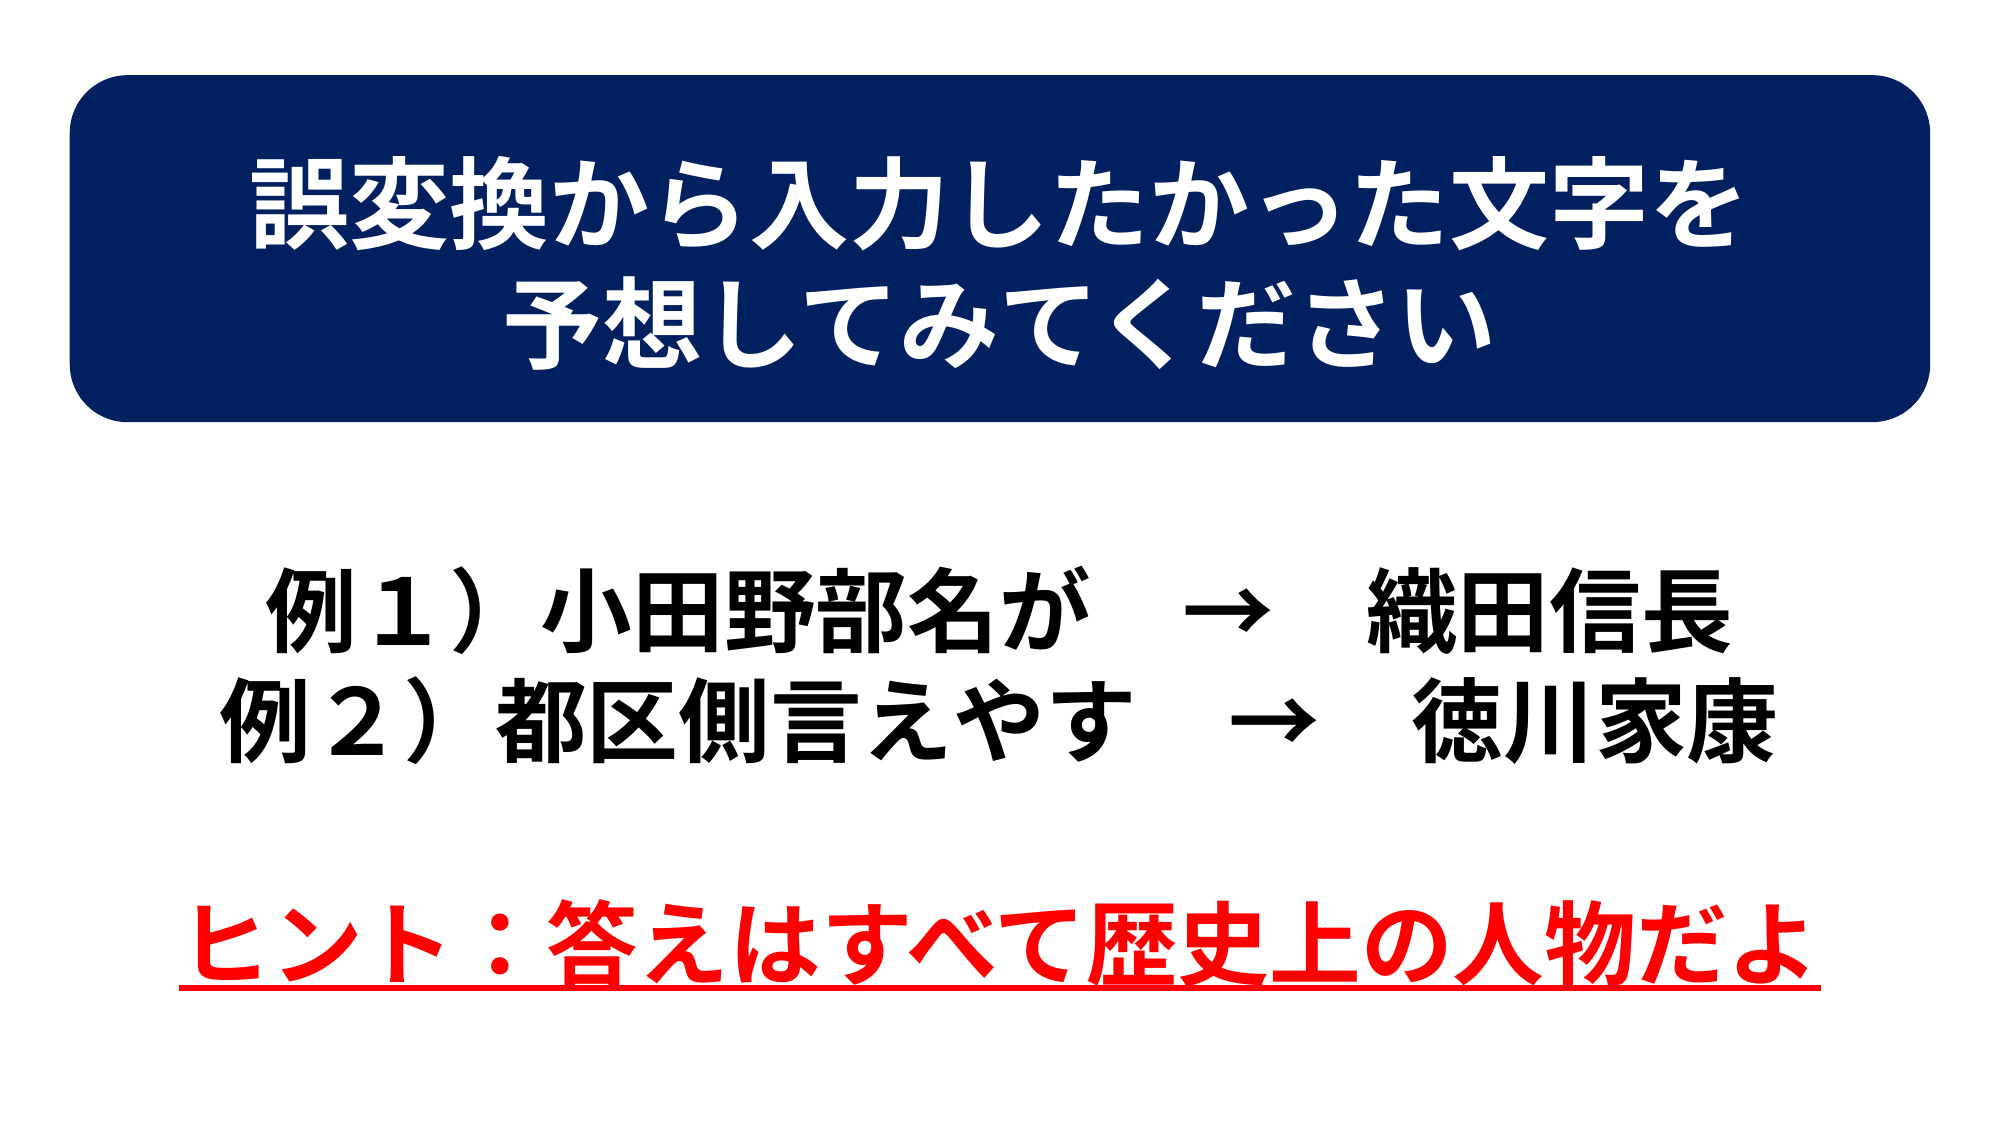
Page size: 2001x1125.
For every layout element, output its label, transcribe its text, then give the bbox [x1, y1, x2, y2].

text_box ヒント：答えはすべて歴史上の人物だよ [164, 879, 1836, 1004]
text_box [69, 75, 1931, 423]
text_box 例１）小田野部名が → 織田信長 例２）都区側言えやす → 徳川家康 [205, 546, 1795, 782]
text_box 誤変換から入力したかった文字を 予想してみてください [234, 134, 1765, 389]
